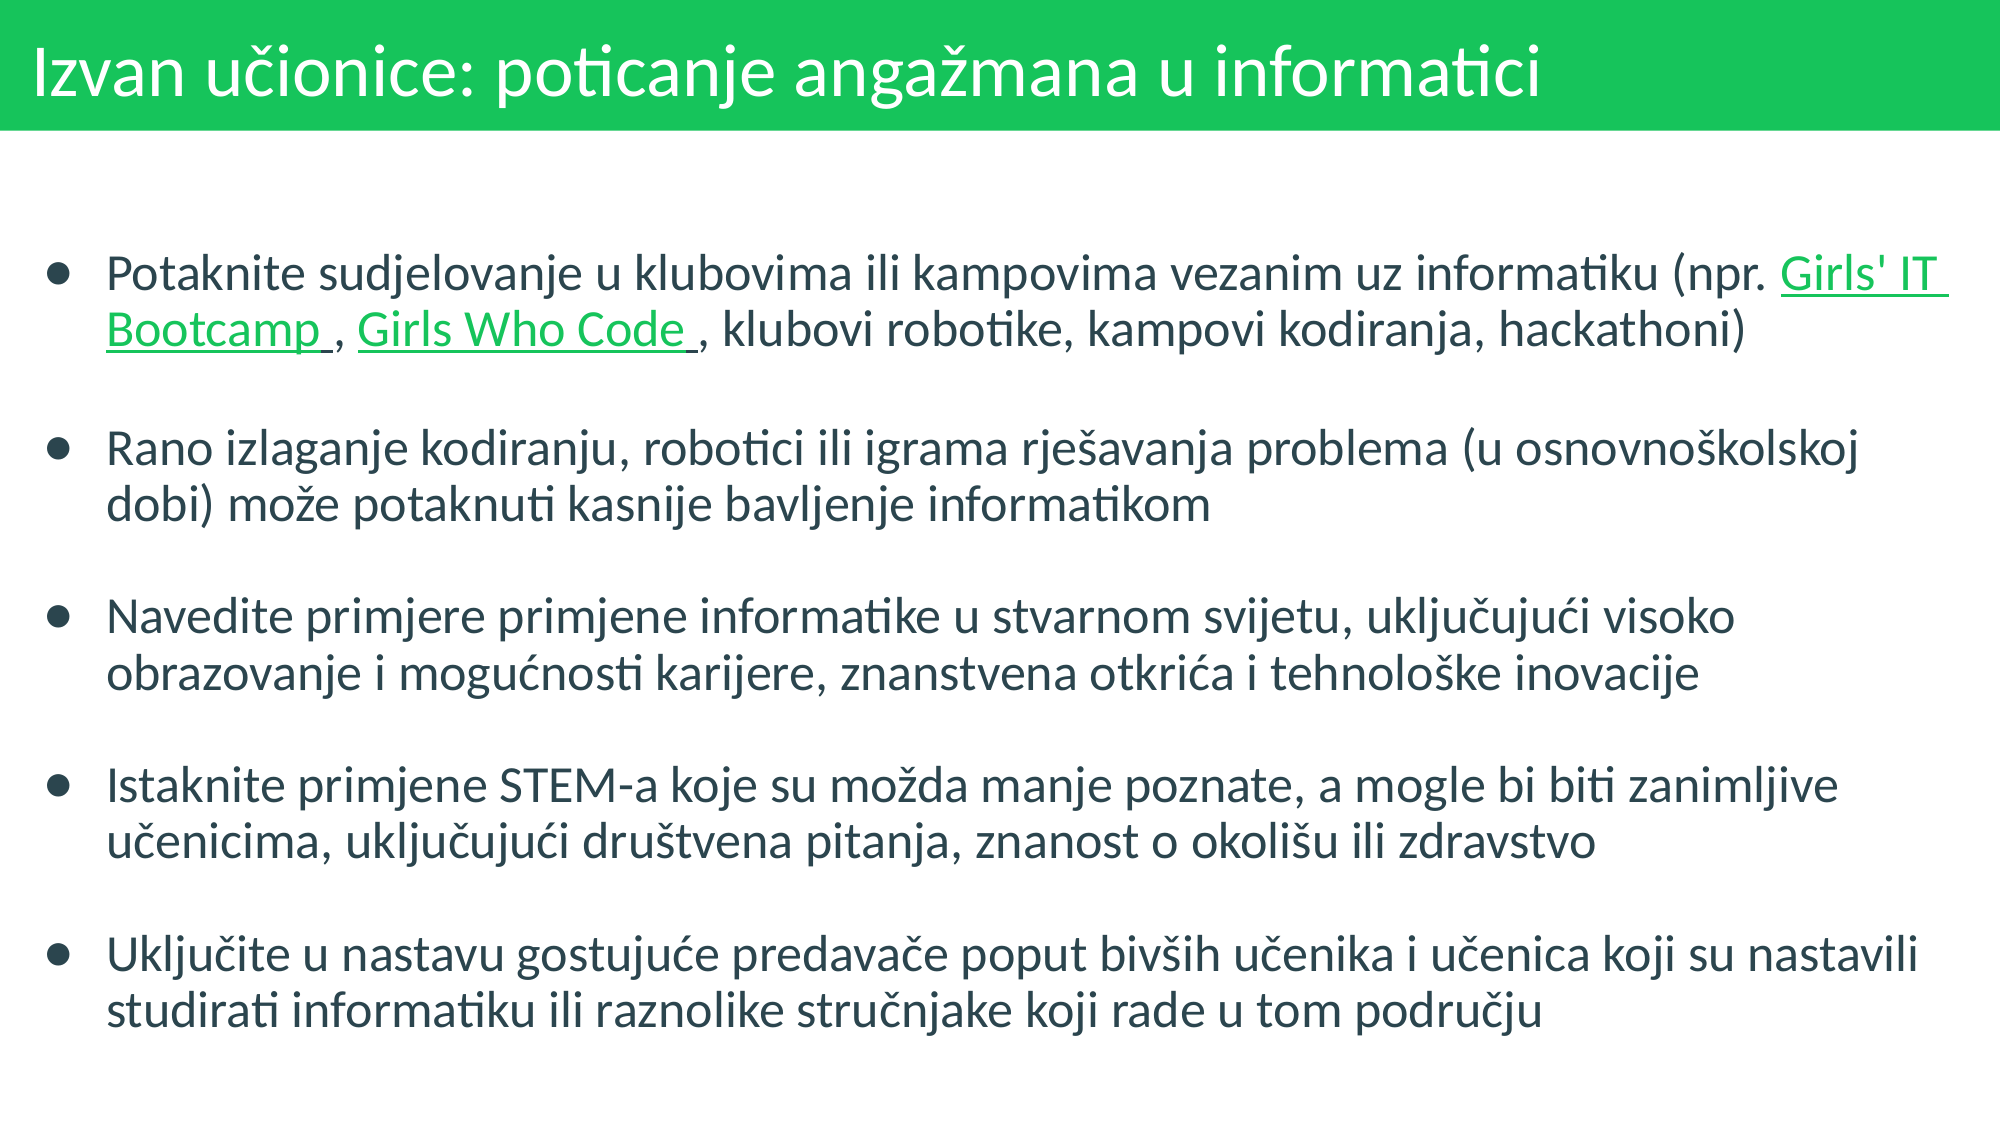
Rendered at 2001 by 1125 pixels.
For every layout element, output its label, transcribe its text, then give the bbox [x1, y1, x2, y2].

title Izvan učionice: poticanje angažmana u informatici [16, 13, 1976, 131]
list Potaknite sudjelovanje u klubovima ili kampovima vezanim uz informatiku (npr. Girls' IT Bootcamp , Girls Who Code , klubovi robotike, kampovi kodiranja, hackathoni) Rano izlaganje kodiranju, robotici ili igrama rješavanja problema (u osnovnoškolskoj dobi) može potaknuti kasnije bavljenje informatikom Navedite primjere primjene informatike u stvarnom svijetu, uključujući visoko obrazovanje i mogućnosti karijere, znanstvena otkrića i tehnološke inovacije Istaknite primjene STEM-a koje su možda manje poznate, a mogle bi biti zanimljive učenicima, uključujući društvena pitanja, znanost o okolišu ili zdravstvo Uključite u nastavu gostujuće predavače poput bivših učenika i učenica koji su nastavili studirati informatiku ili raznolike stručnjake koji rade u tom području [16, 237, 1976, 1040]
